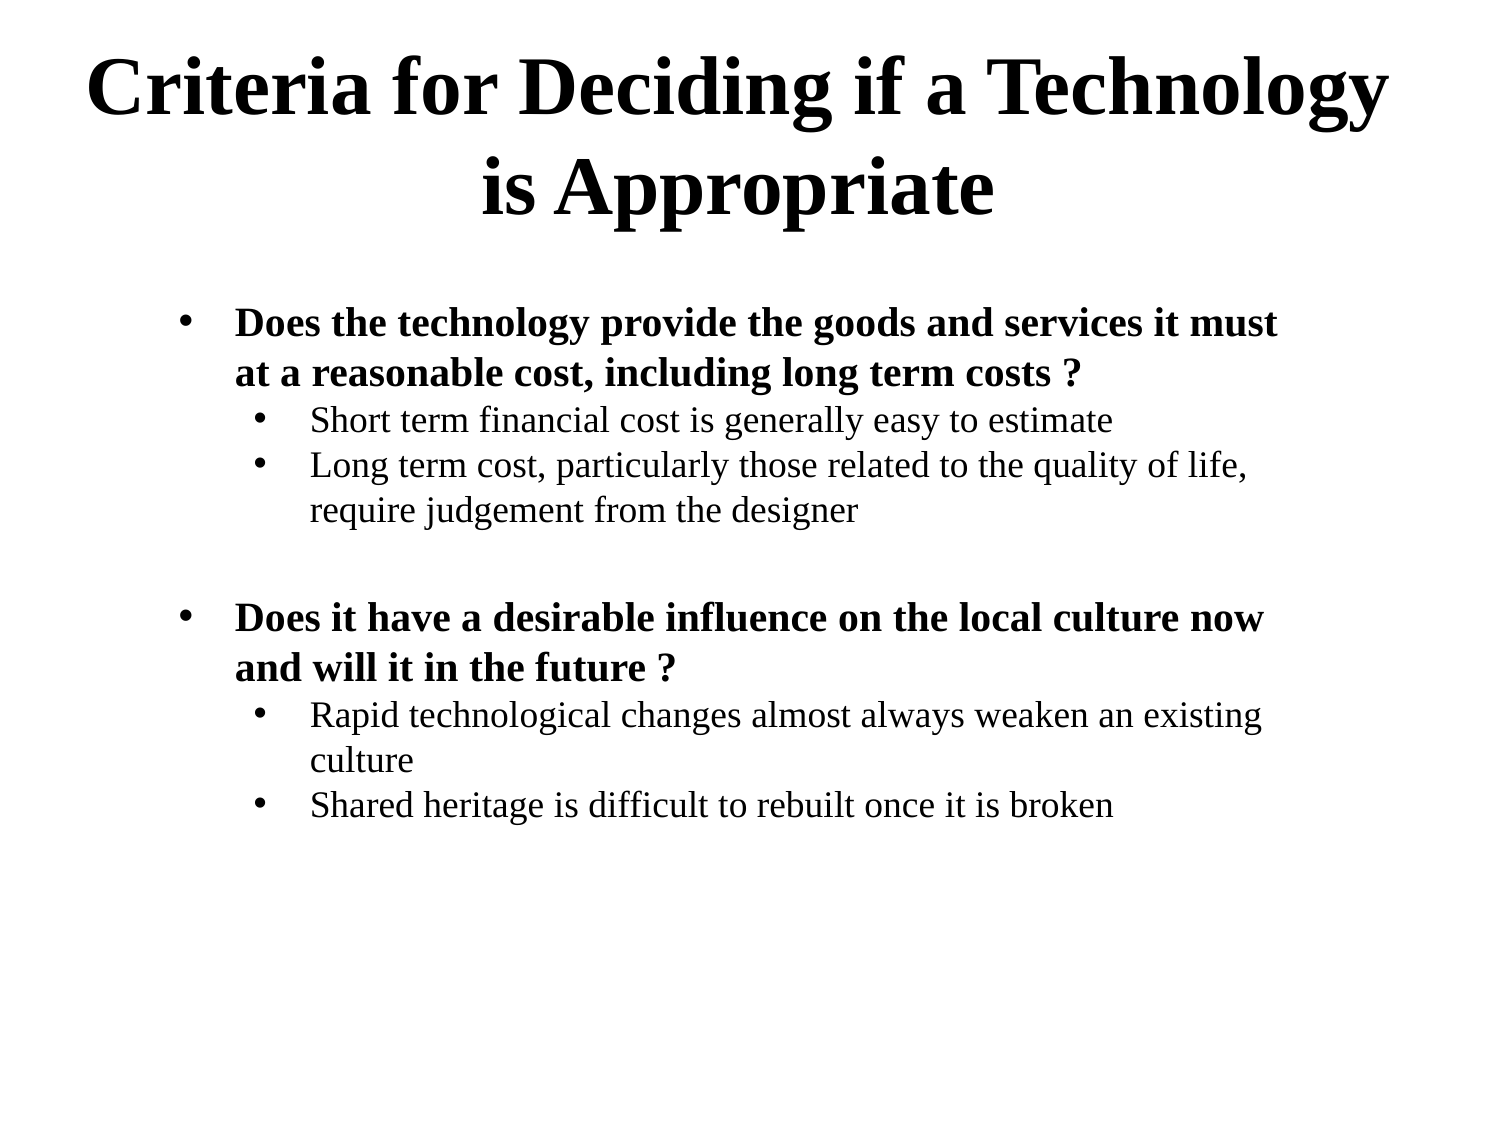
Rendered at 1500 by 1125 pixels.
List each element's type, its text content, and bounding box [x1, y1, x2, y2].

title Criteria for Deciding if a Technology is Appropriate [35, 50, 1442, 213]
text_box Does the technology provide the goods and services it must at a reasonable cost, including long term costs ? Short term financial cost is generally easy to estimate Long term cost, particularly those related to the quality of life, require judgement from the designer Does it have a desirable influence on the local culture now and will it in the future ? Rapid technological changes almost always weaken an existing culture Shared heritage is difficult to rebuilt once it is broken [163, 287, 1314, 893]
